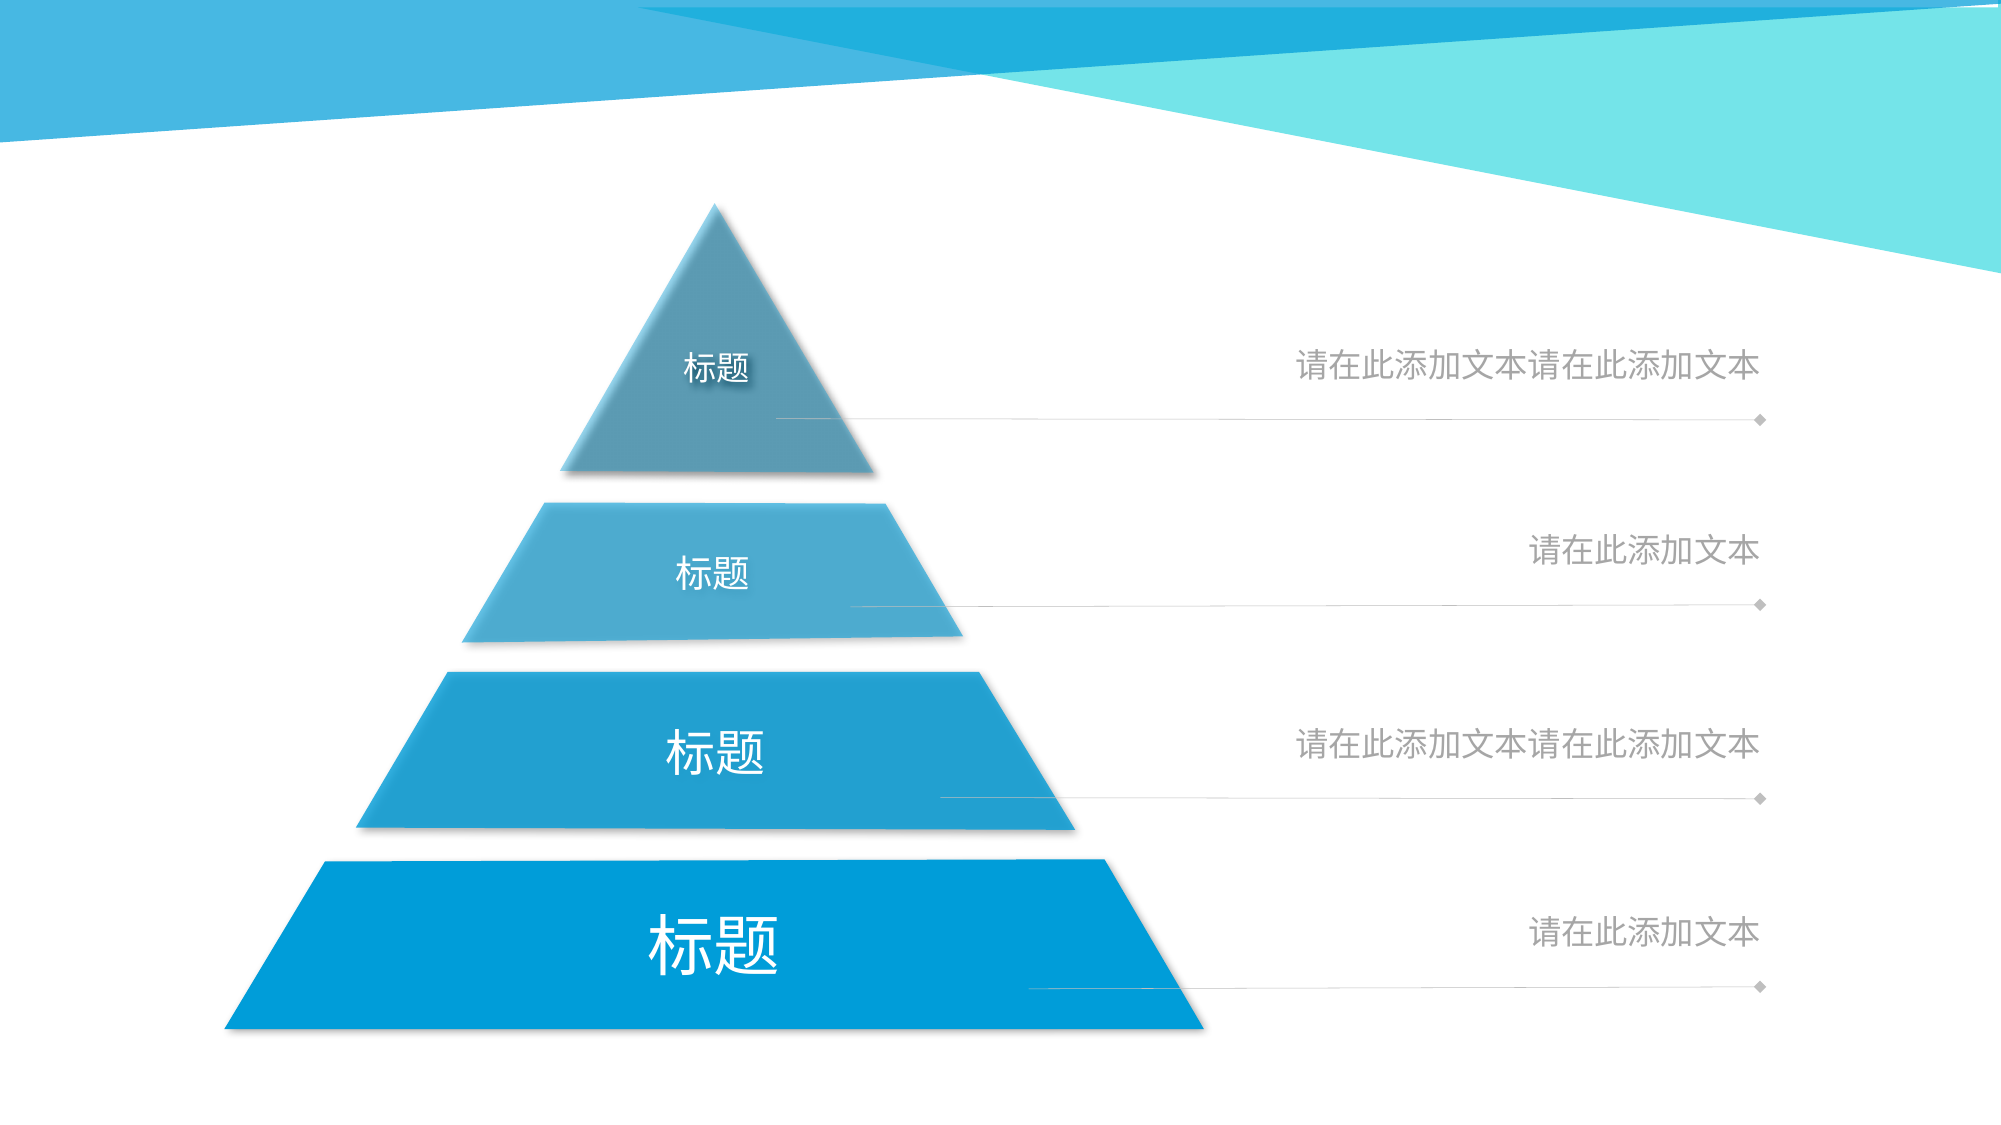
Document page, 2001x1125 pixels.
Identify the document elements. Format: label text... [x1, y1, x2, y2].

text_box 请在此添加文本请在此添加文本 [1181, 337, 1776, 392]
text_box 标题 [353, 670, 1078, 831]
text_box 请在此添加文本 [1181, 522, 1776, 577]
text_box 请在此添加文本请在此添加文本 [1181, 716, 1776, 771]
text_box 标题 [222, 858, 1206, 1031]
text_box 标题 [459, 501, 965, 644]
text_box 标题 [558, 201, 876, 474]
text_box 请在此添加文本 [1181, 903, 1776, 959]
